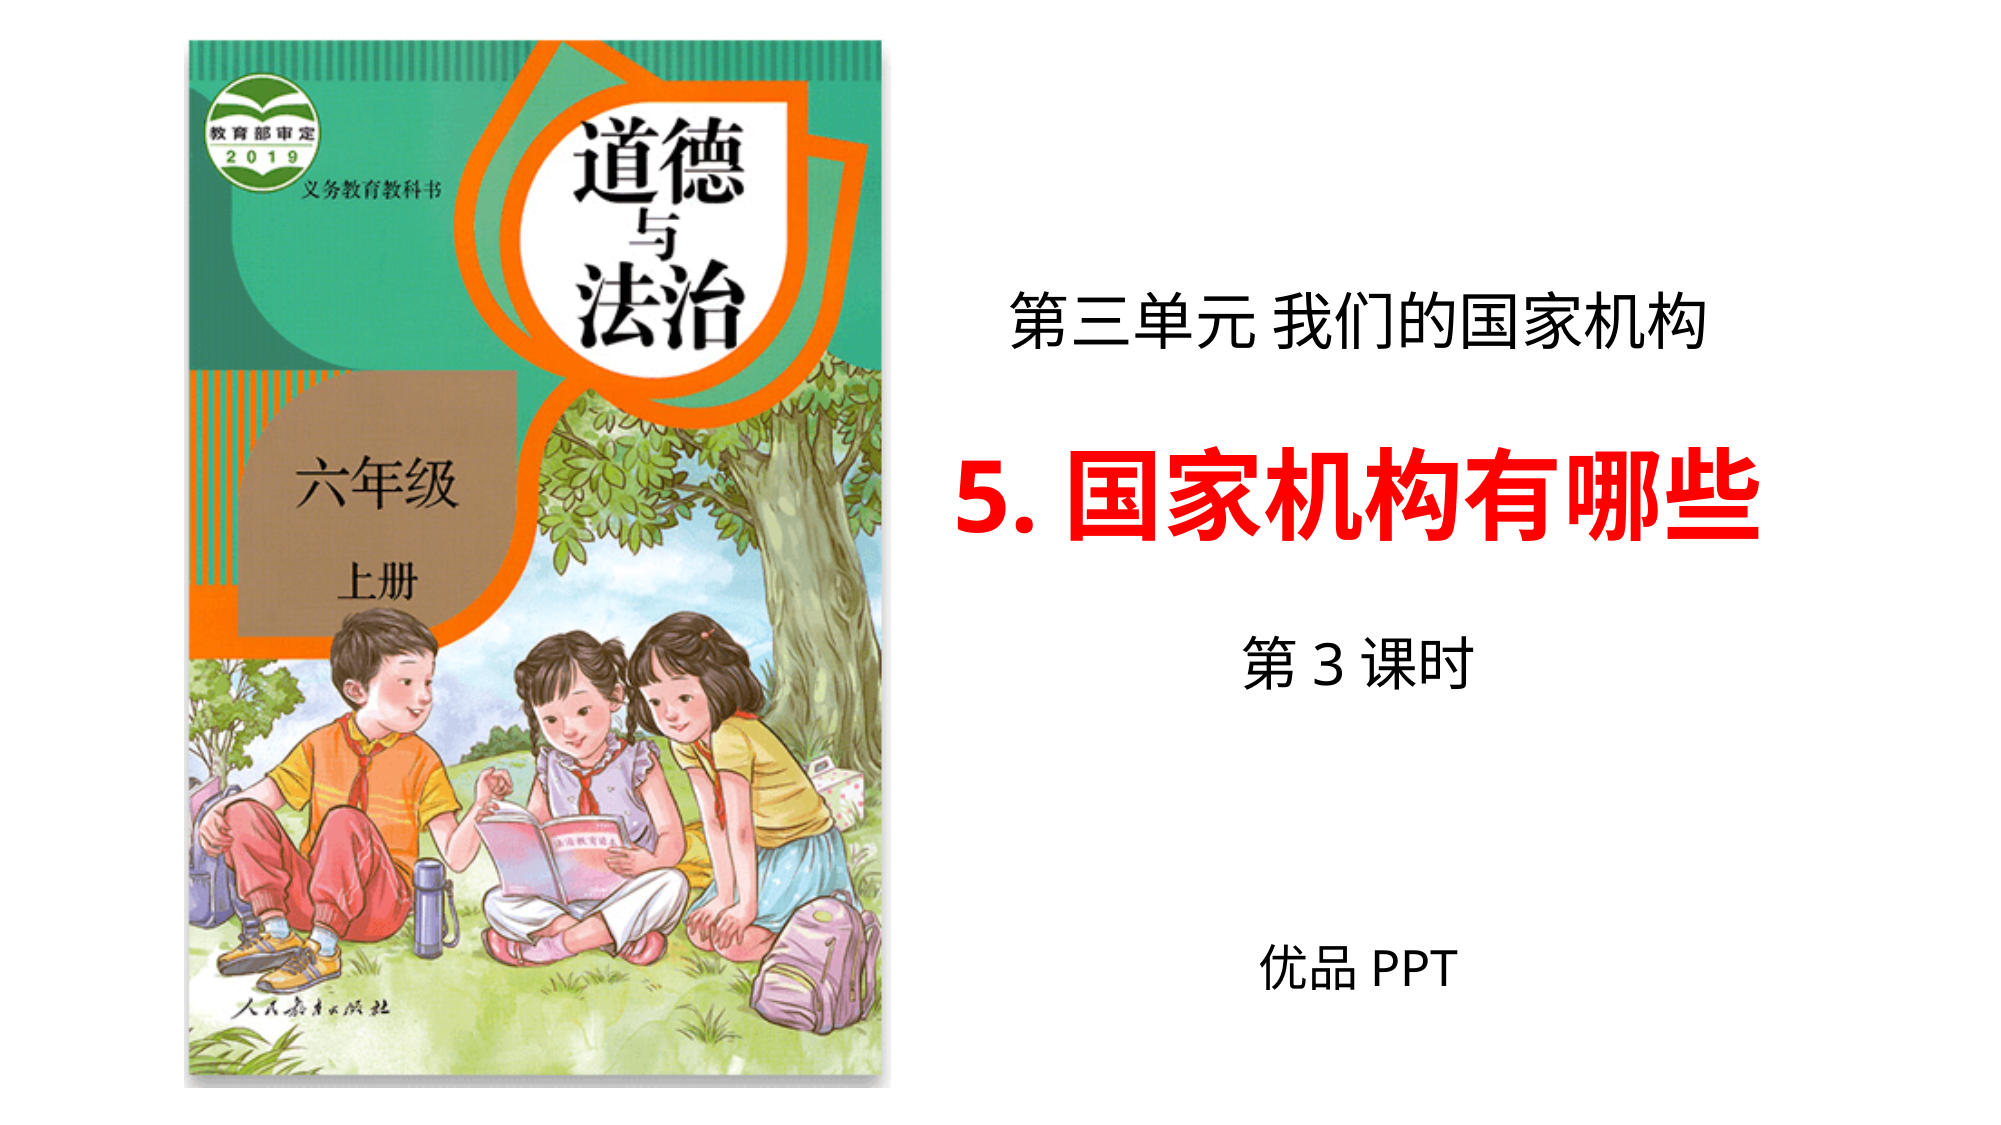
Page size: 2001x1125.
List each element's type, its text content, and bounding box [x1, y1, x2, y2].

picture [183, 37, 891, 1088]
text_box 优品PPT [1187, 923, 1530, 1004]
text_box 第三单元 我们的国家机构 5.国家机构有哪些 第3课时 [895, 274, 1827, 705]
